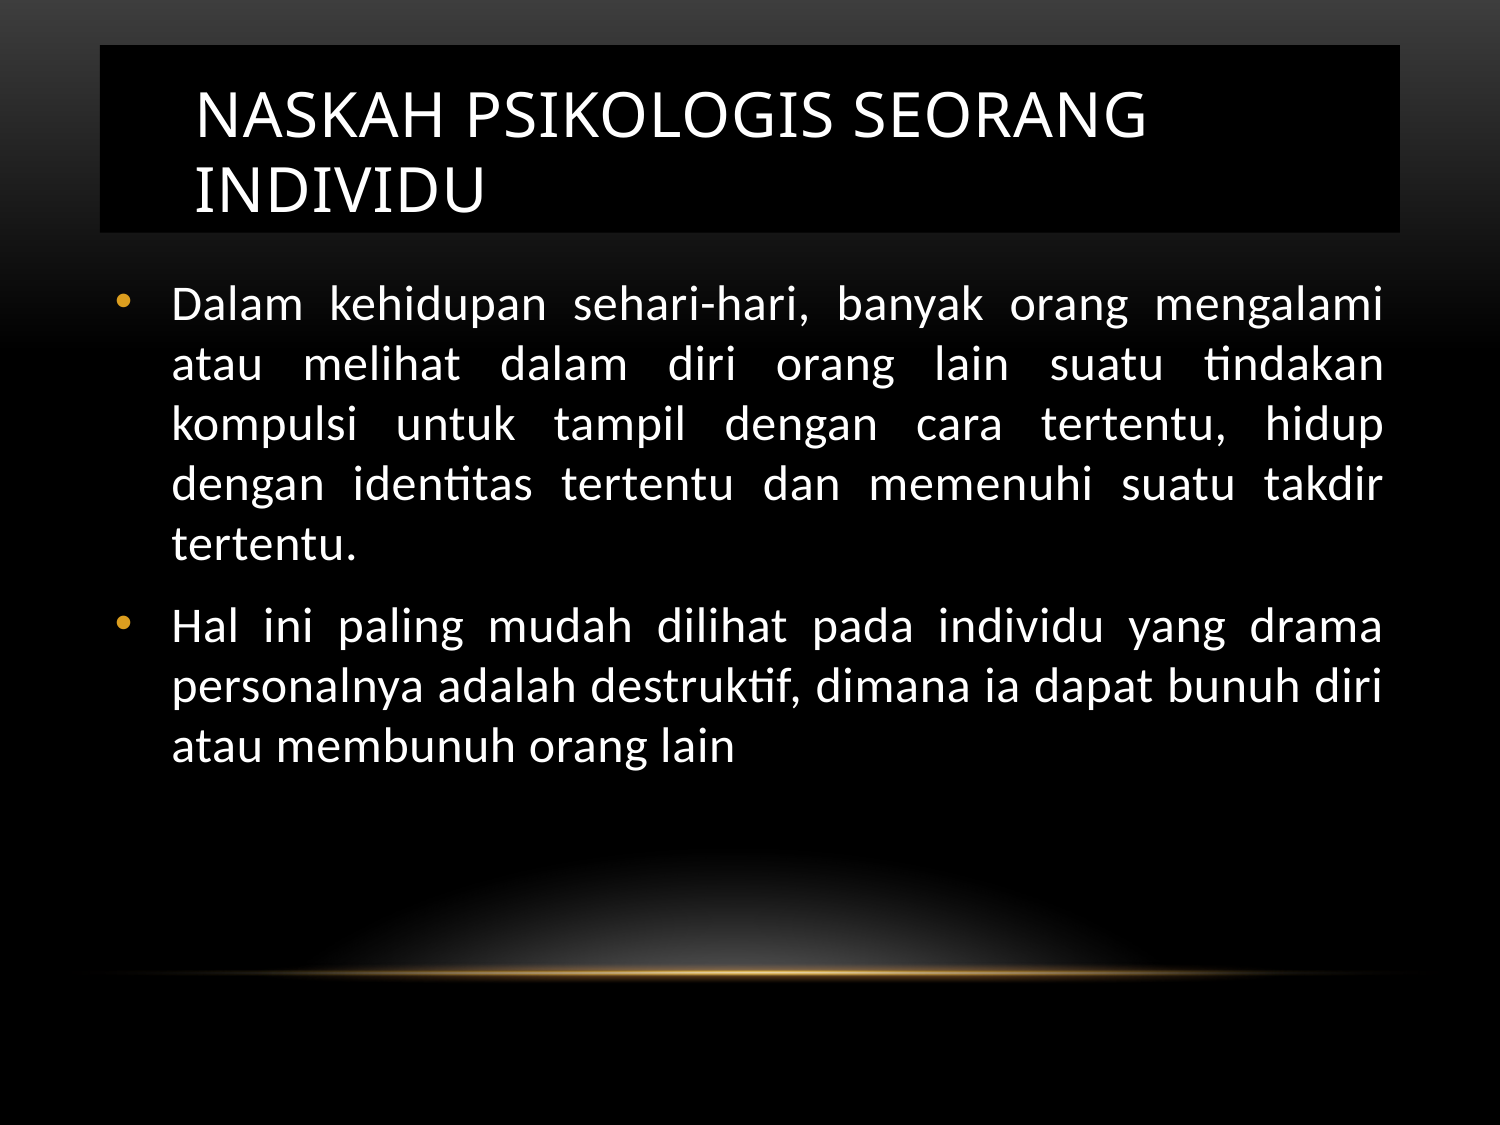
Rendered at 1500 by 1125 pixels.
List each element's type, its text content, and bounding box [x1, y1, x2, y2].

picture [0, 0, 1500, 1125]
title naskah PSIKOLOGIS SEORANG INDIVIDU [99, 45, 1400, 233]
list Dalam kehidupan sehari-hari, banyak orang mengalami atau melihat dalam diri orang lain suatu tindakan kompulsi untuk tampil dengan cara tertentu, hidup dengan identitas tertentu dan memenuhi suatu takdir tertentu. Hal ini paling mudah dilihat pada individu yang drama personalnya adalah destruktif, dimana ia dapat bunuh diri atau membunuh orang lain [99, 262, 1400, 938]
